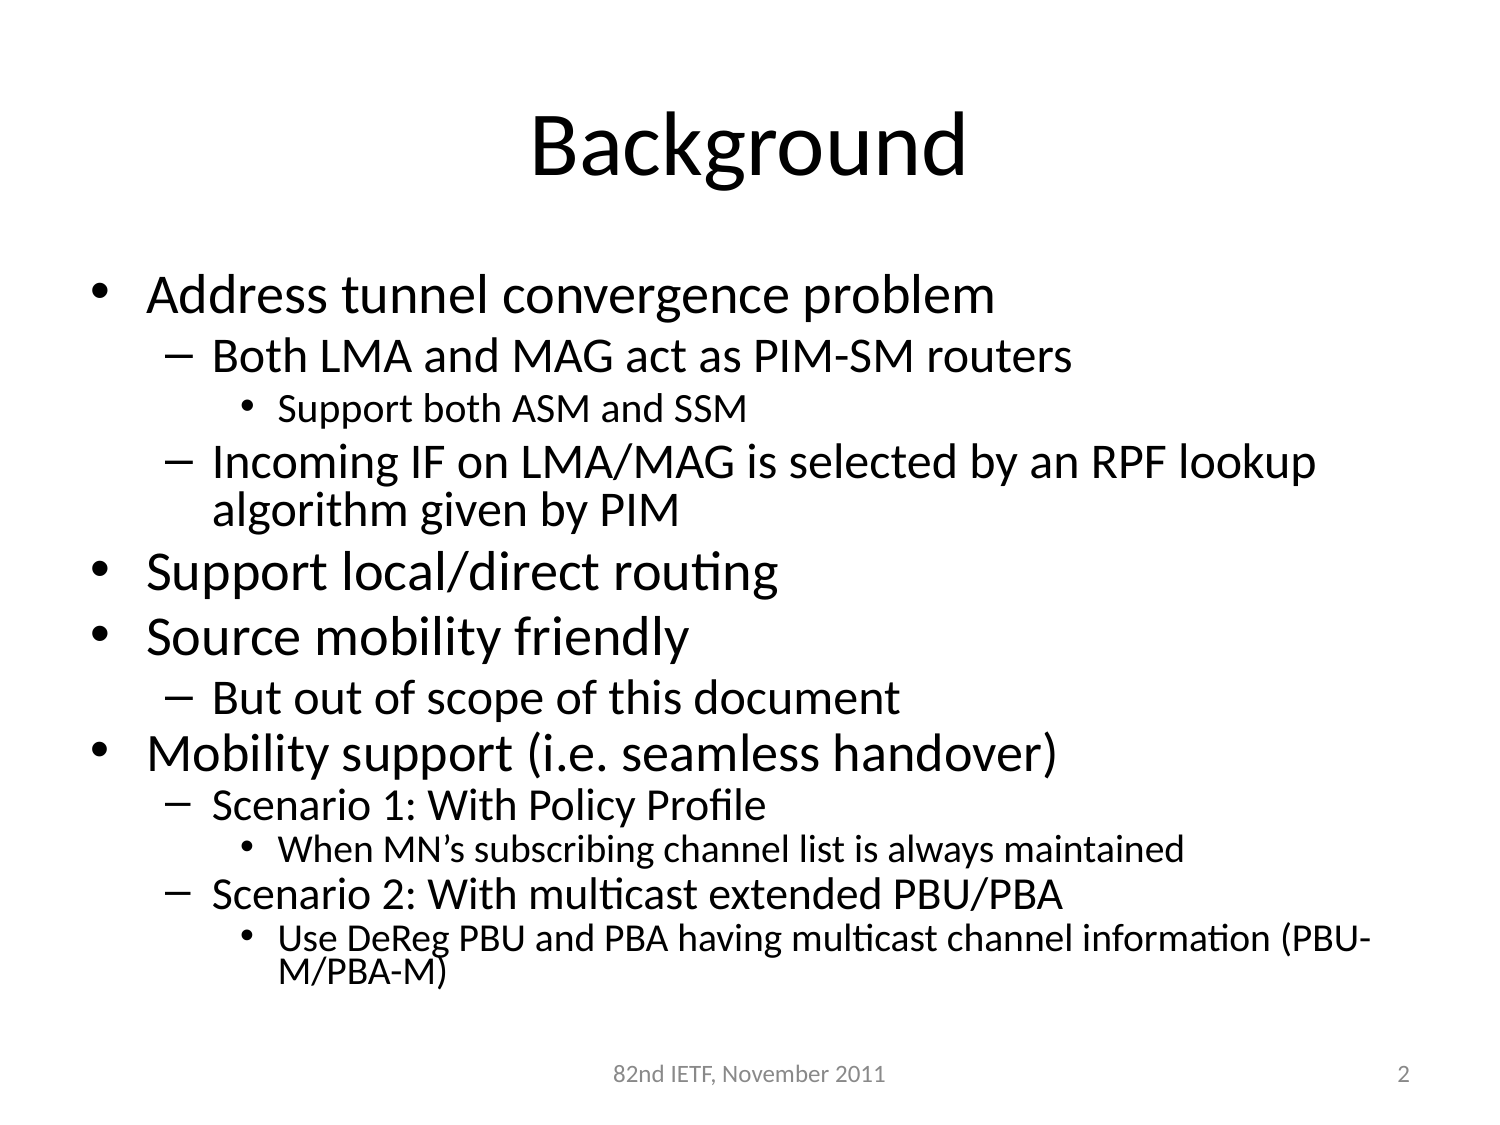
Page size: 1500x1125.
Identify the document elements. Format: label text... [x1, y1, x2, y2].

slide_number 2 [1074, 1042, 1425, 1103]
footer 82nd IETF, November 2011 [512, 1042, 988, 1103]
list Address tunnel convergence problem Both LMA and MAG act as PIM-SM routers Support both ASM and SSM Incoming IF on LMA/MAG is selected by an RPF lookup algorithm given by PIM Support local/direct routing Source mobility friendly But out of scope of this document Mobility support (i.e. seamless handover) Scenario 1: With Policy Profile When MN’s subscribing channel list is always maintained Scenario 2: With multicast extended PBU/PBA Use DeReg PBU and PBA having multicast channel information (PBU-M/PBA-M) [74, 262, 1426, 1043]
title Background [74, 44, 1426, 233]
